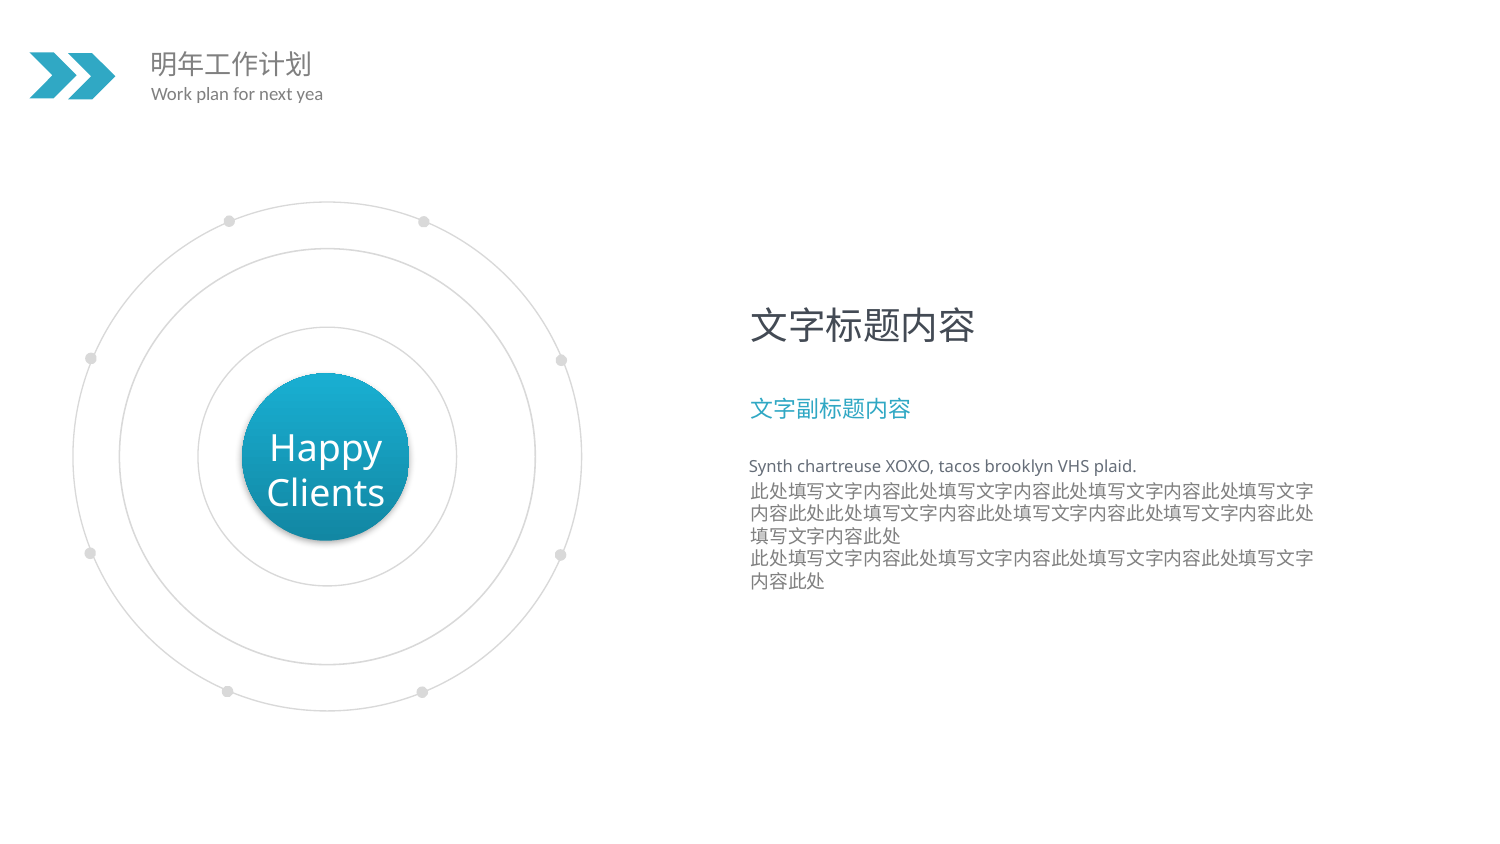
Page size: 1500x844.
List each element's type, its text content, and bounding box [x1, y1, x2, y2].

text_box 文字标题内容 [739, 301, 1362, 353]
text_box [241, 373, 410, 541]
text_box 文字副标题内容 [739, 388, 1270, 428]
text_box 此处填写文字内容此处填写文字内容此处填写文字内容此处填写文字内容此处此处填写文字内容此处填写文字内容此处填写文字内容此处填写文字内容此处 此处填写文字内容此处填写文字内容此处填写文字内容此处填写文字内容此处 [739, 474, 1338, 621]
text_box Synth chartreuse XOXO, tacos brooklyn VHS plaid. [737, 444, 1149, 482]
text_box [72, 201, 583, 712]
